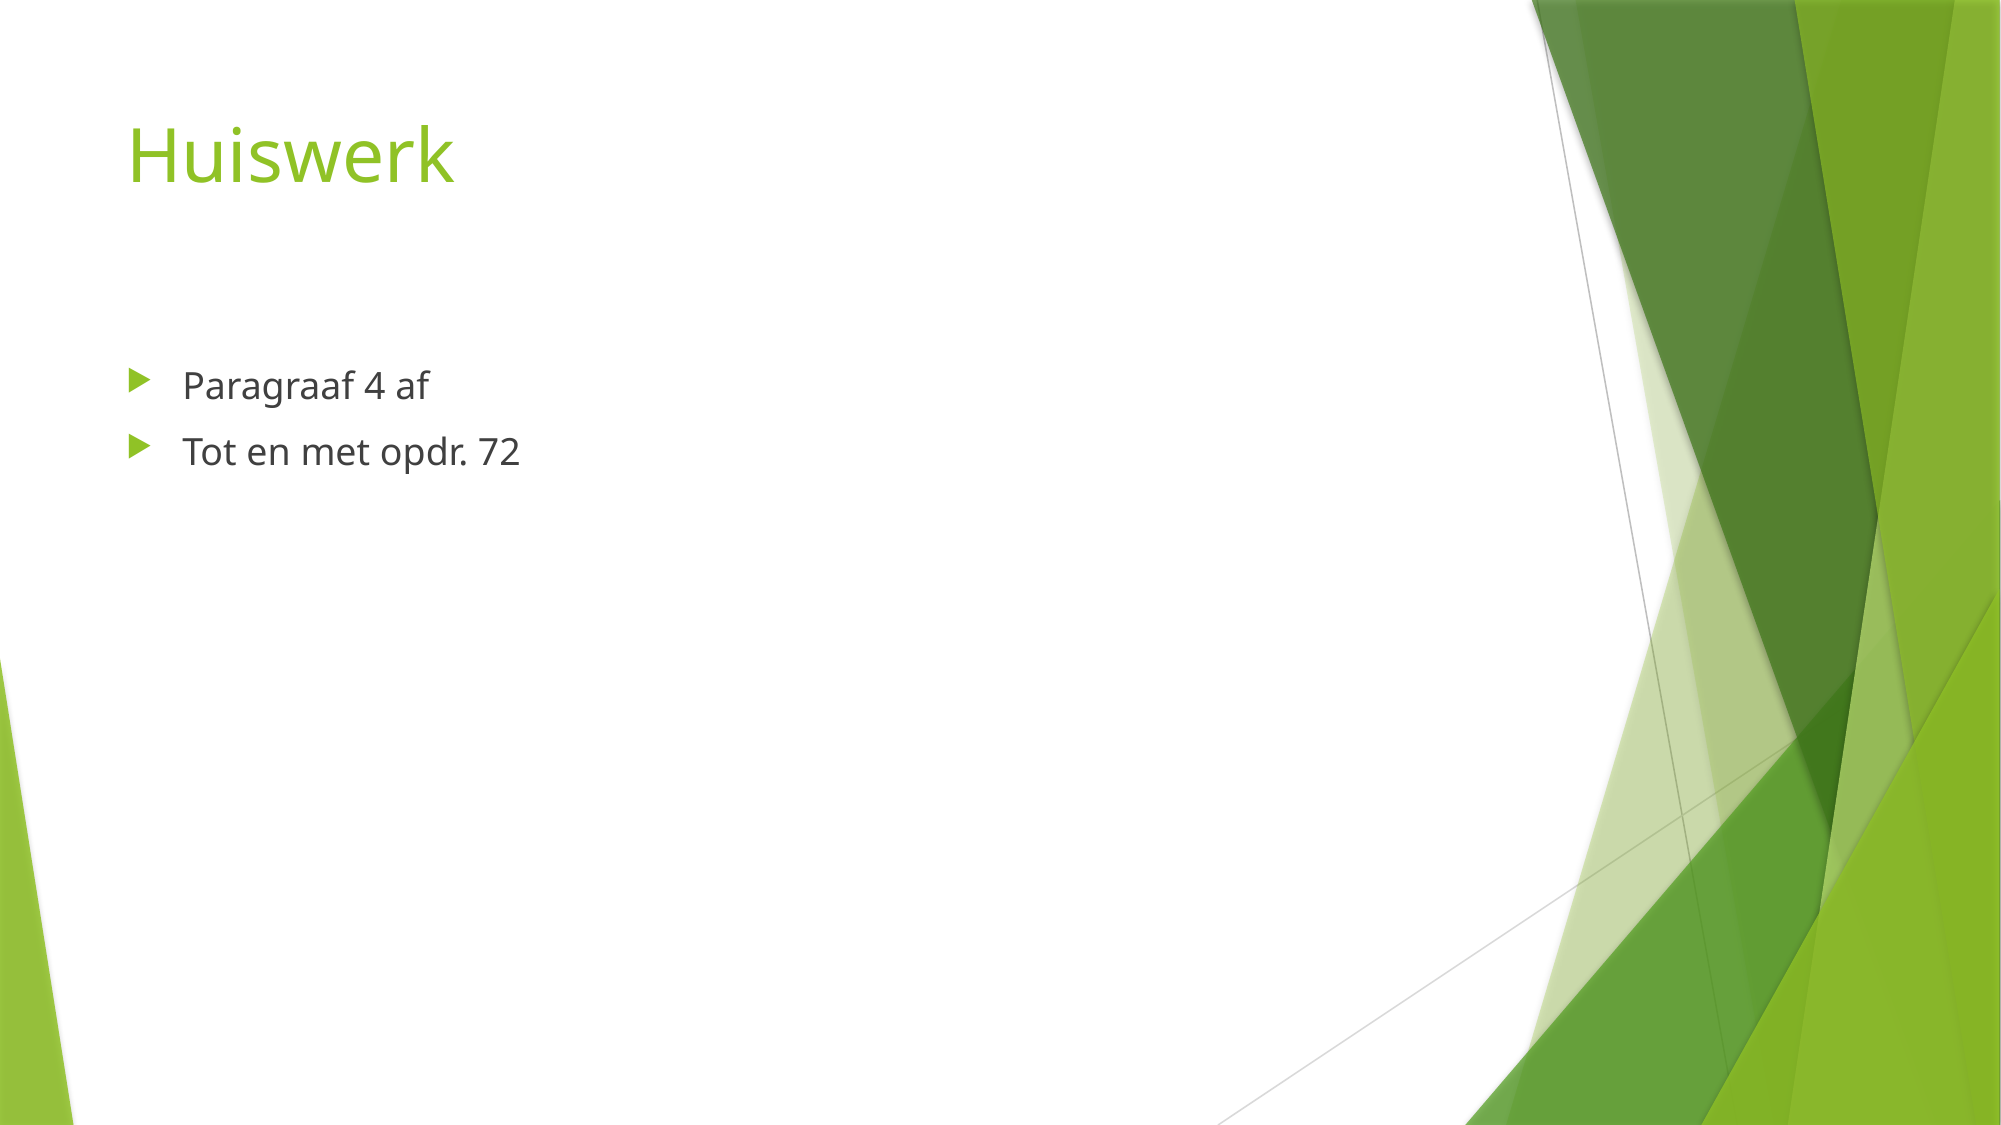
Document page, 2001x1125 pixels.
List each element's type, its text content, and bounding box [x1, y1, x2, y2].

list Paragraaf 4 af Tot en met opdr. 72 [111, 354, 1522, 992]
title Huiswerk [111, 99, 1522, 317]
